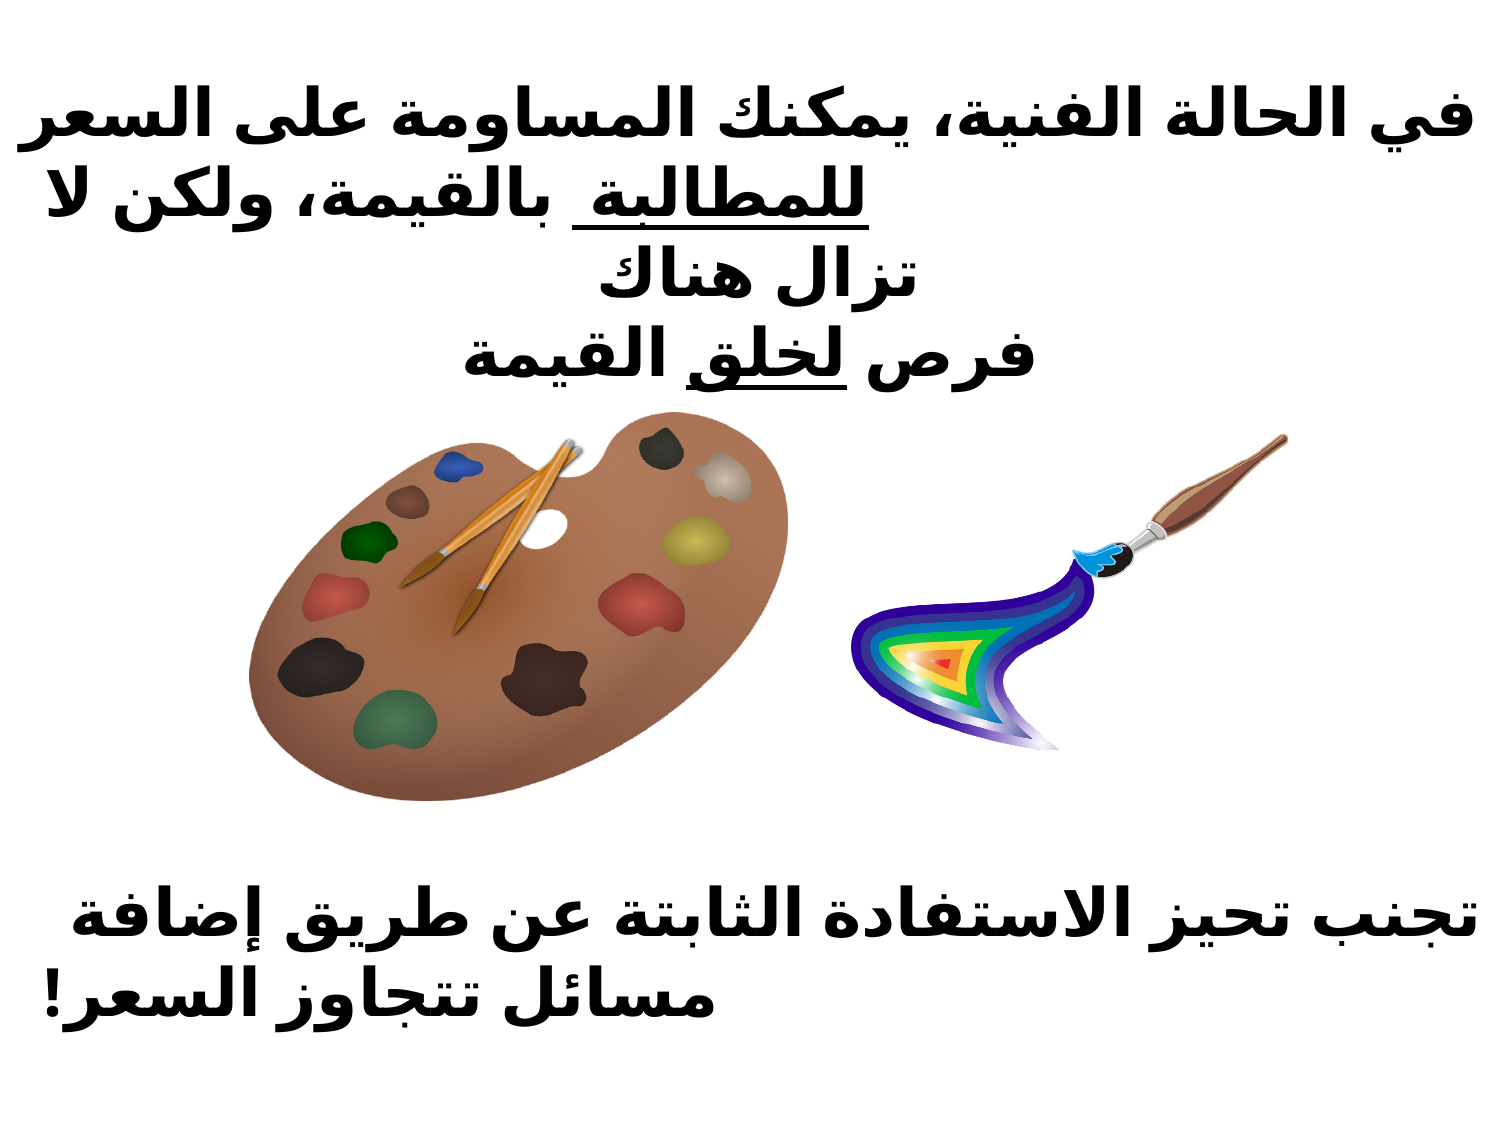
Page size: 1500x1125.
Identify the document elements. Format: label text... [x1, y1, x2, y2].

text_box في الحالة الفنية، يمكنك المساومة على السعر للمطالبة بالقيمة، ولكن لا تزال هناك فرص لخلق القيمة [0, 62, 1500, 477]
text_box تجنب تحيز الاستفادة الثابتة عن طريق إضافة مسائل تتجاوز السعر! [0, 862, 1500, 1118]
picture [851, 434, 1288, 751]
picture [249, 412, 788, 801]
